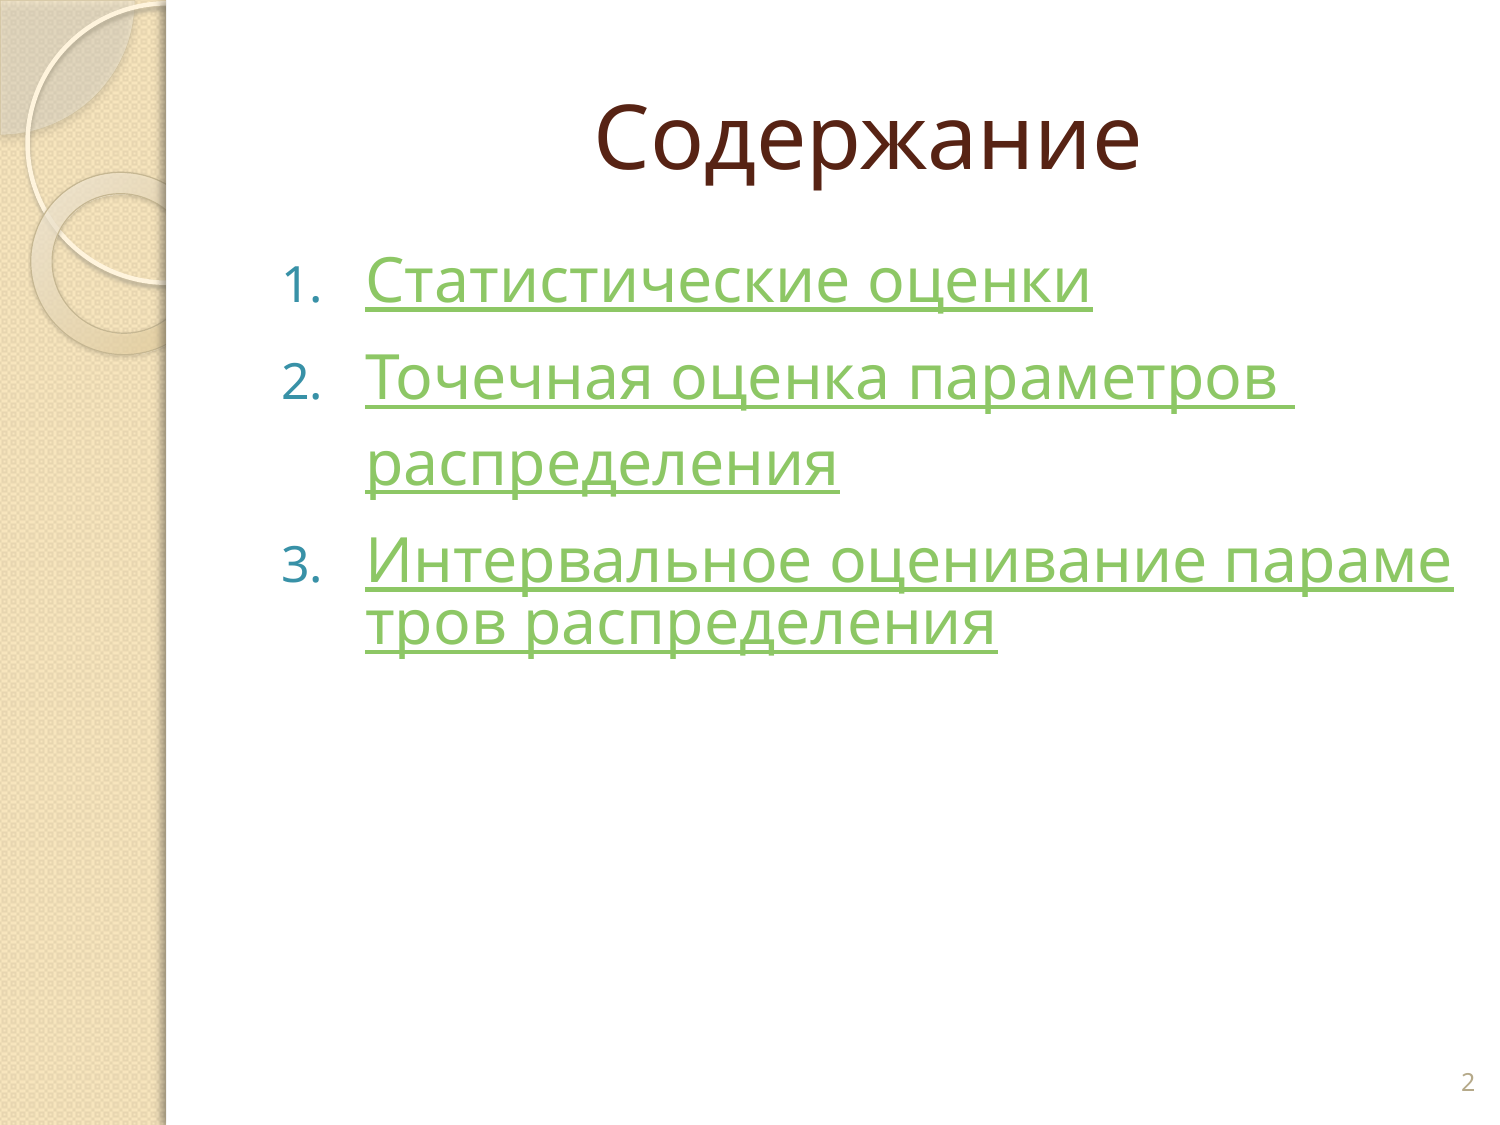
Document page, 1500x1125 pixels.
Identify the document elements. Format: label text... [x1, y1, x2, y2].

text_box Содержание [253, 40, 1484, 228]
text_box Статистические оценки Точечная оценка параметров распределения Интервальное оценивание параметров распределения [253, 232, 1484, 1021]
slide_number 2 [1430, 1029, 1500, 1108]
